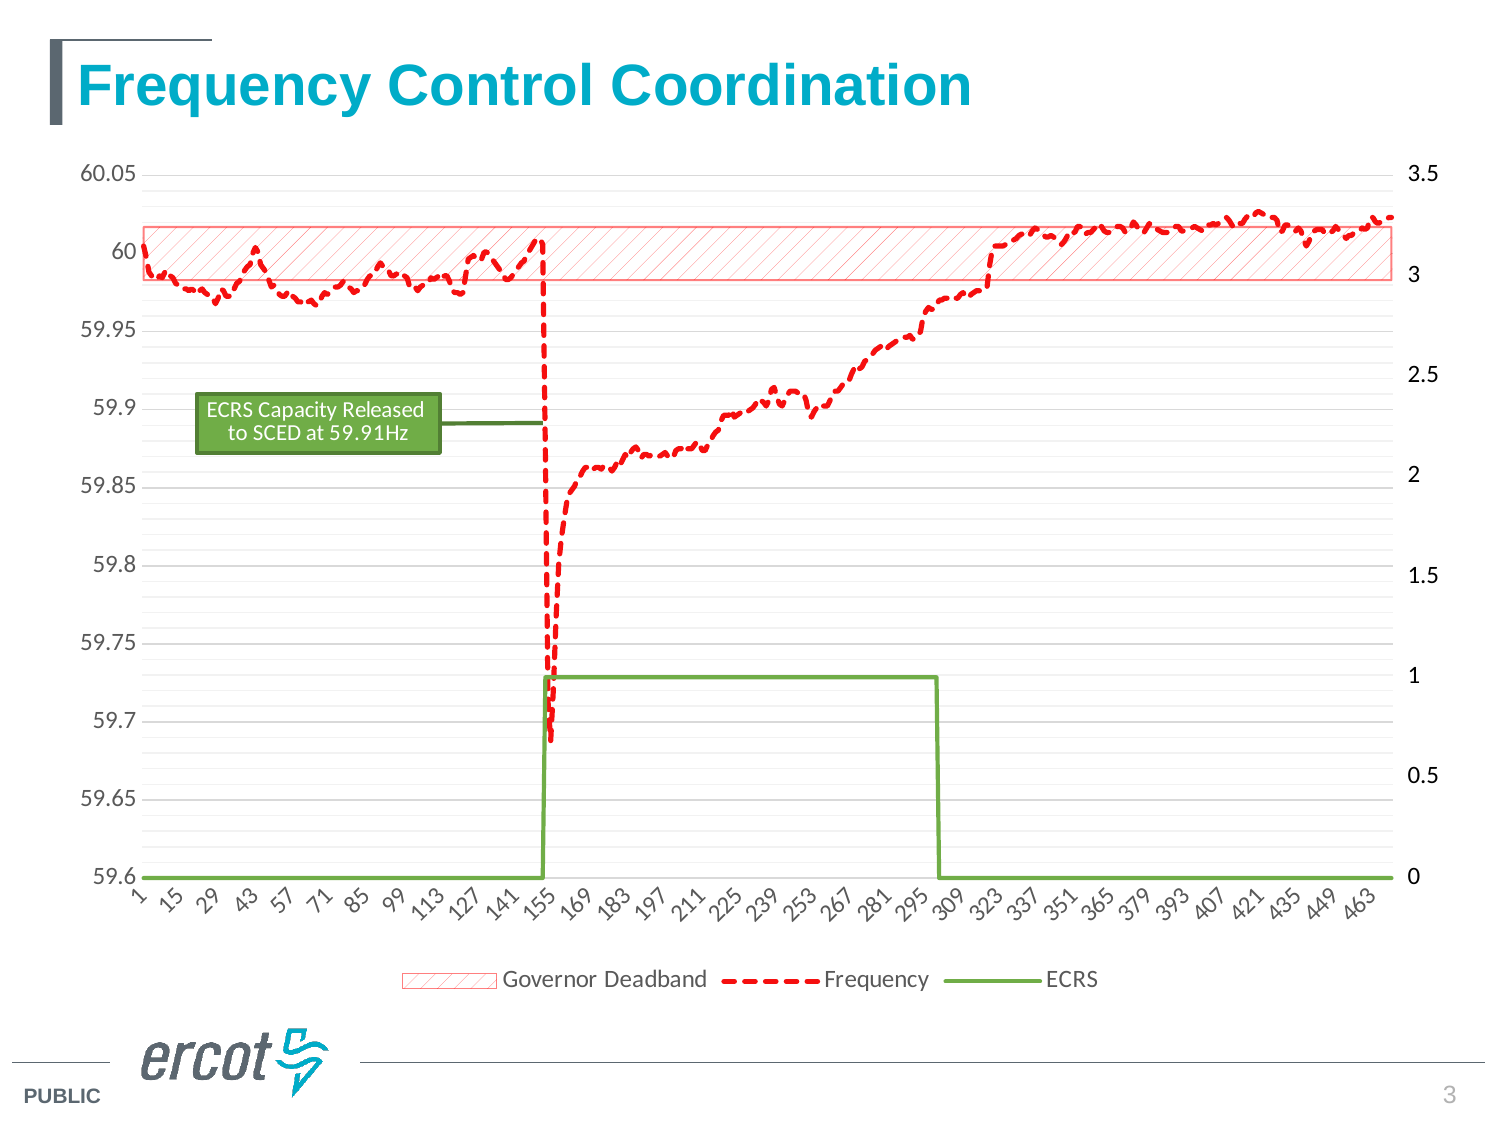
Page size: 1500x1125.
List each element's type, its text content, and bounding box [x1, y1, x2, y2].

slide_number 3 [1412, 1076, 1488, 1112]
chart [49, 149, 1451, 1001]
title Frequency Control Coordination [62, 39, 1450, 125]
picture [137, 1024, 332, 1100]
